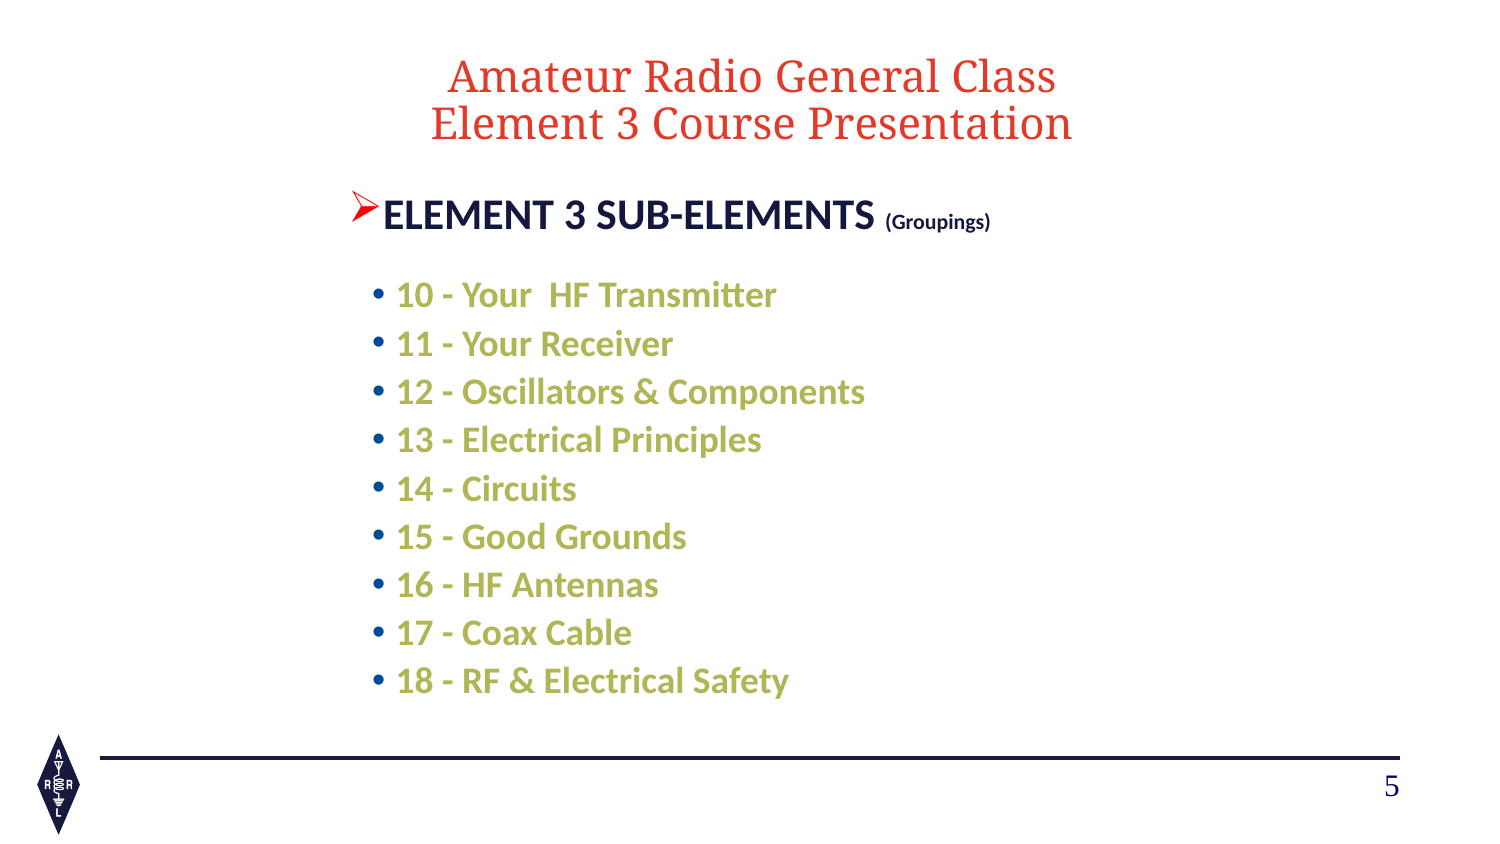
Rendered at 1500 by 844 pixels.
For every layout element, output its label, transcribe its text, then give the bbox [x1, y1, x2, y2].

list ELEMENT 3 SUB-ELEMENTS (Groupings) 10 - Your HF Transmitter 11 - Your Receiver 12 - Oscillators & Components 13 - Electrical Principles 14 - Circuits 15 - Good Grounds 16 - HF Antennas 17 - Coax Cable 18 - RF & Electrical Safety [348, 185, 1273, 781]
slide_number 5 [1302, 761, 1400, 807]
title Amateur Radio General Class Element 3 Course Presentation [220, 48, 1284, 156]
picture [37, 734, 80, 835]
